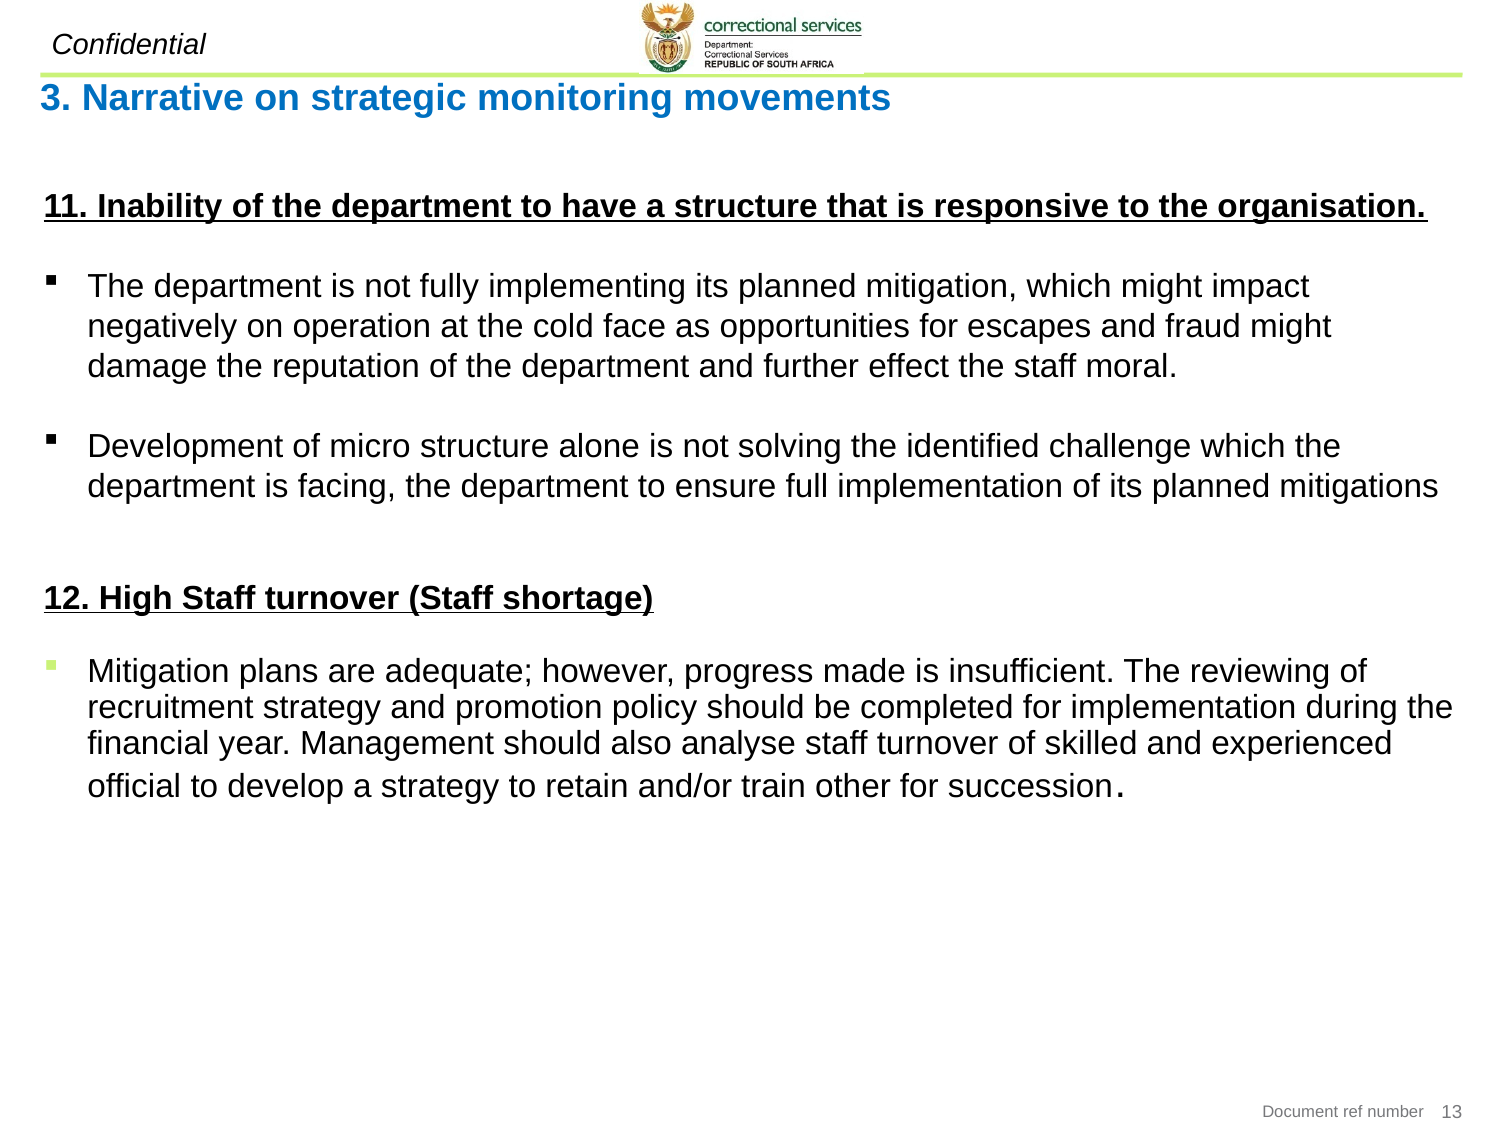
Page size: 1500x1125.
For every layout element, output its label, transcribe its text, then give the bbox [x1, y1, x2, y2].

title 3. Narrative on strategic monitoring movements [39, 77, 1460, 161]
list 11. Inability of the department to have a structure that is responsive to the organisation. The department is not fully implementing its planned mitigation, which might impact negatively on operation at the cold face as opportunities for escapes and fraud might damage the reputation of the department and further effect the staff moral. Development of micro structure alone is not solving the identified challenge which the department is facing, the department to ensure full implementation of its planned mitigations 12. High Staff turnover (Staff shortage) Mitigation plans are adequate; however, progress made is insufficient. The reviewing of recruitment strategy and promotion policy should be completed for implementation during the financial year. Management should also analyse staff turnover of skilled and experienced official to develop a strategy to retain and/or train other for succession. [42, 183, 1463, 1027]
picture [639, 0, 864, 74]
